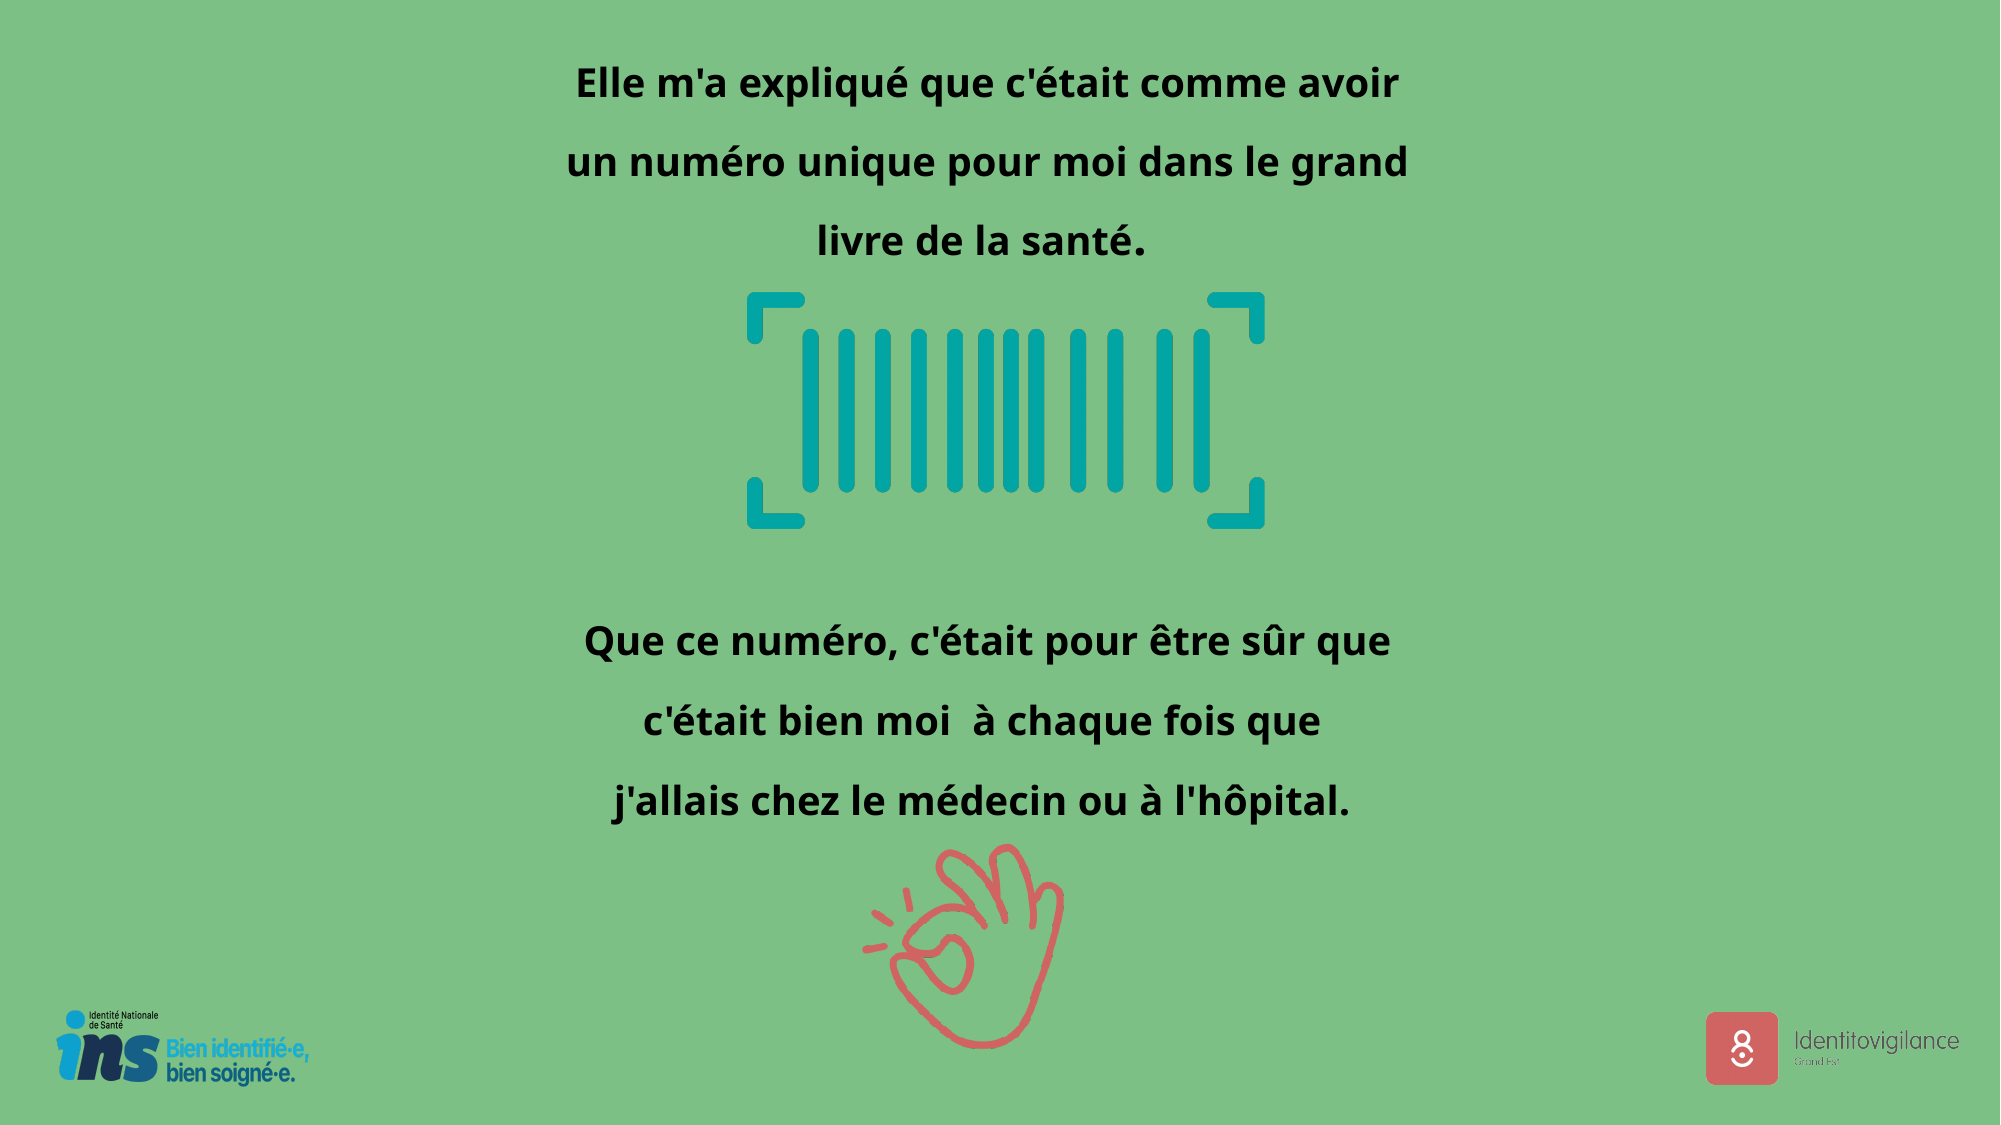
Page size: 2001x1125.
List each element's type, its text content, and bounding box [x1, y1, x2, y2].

text_box [747, 292, 1265, 529]
picture [1706, 1012, 1959, 1085]
picture [41, 992, 324, 1105]
text_box [862, 843, 1064, 1049]
text_box Elle m'a expliqué que c'était comme avoir un numéro unique pour moi dans le grand livre de la santé. Que ce numéro, c'était pour être sûr que c'était bien moi à chaque fois que j'allais chez le médecin ou à l'hôpital. [555, 25, 1420, 824]
